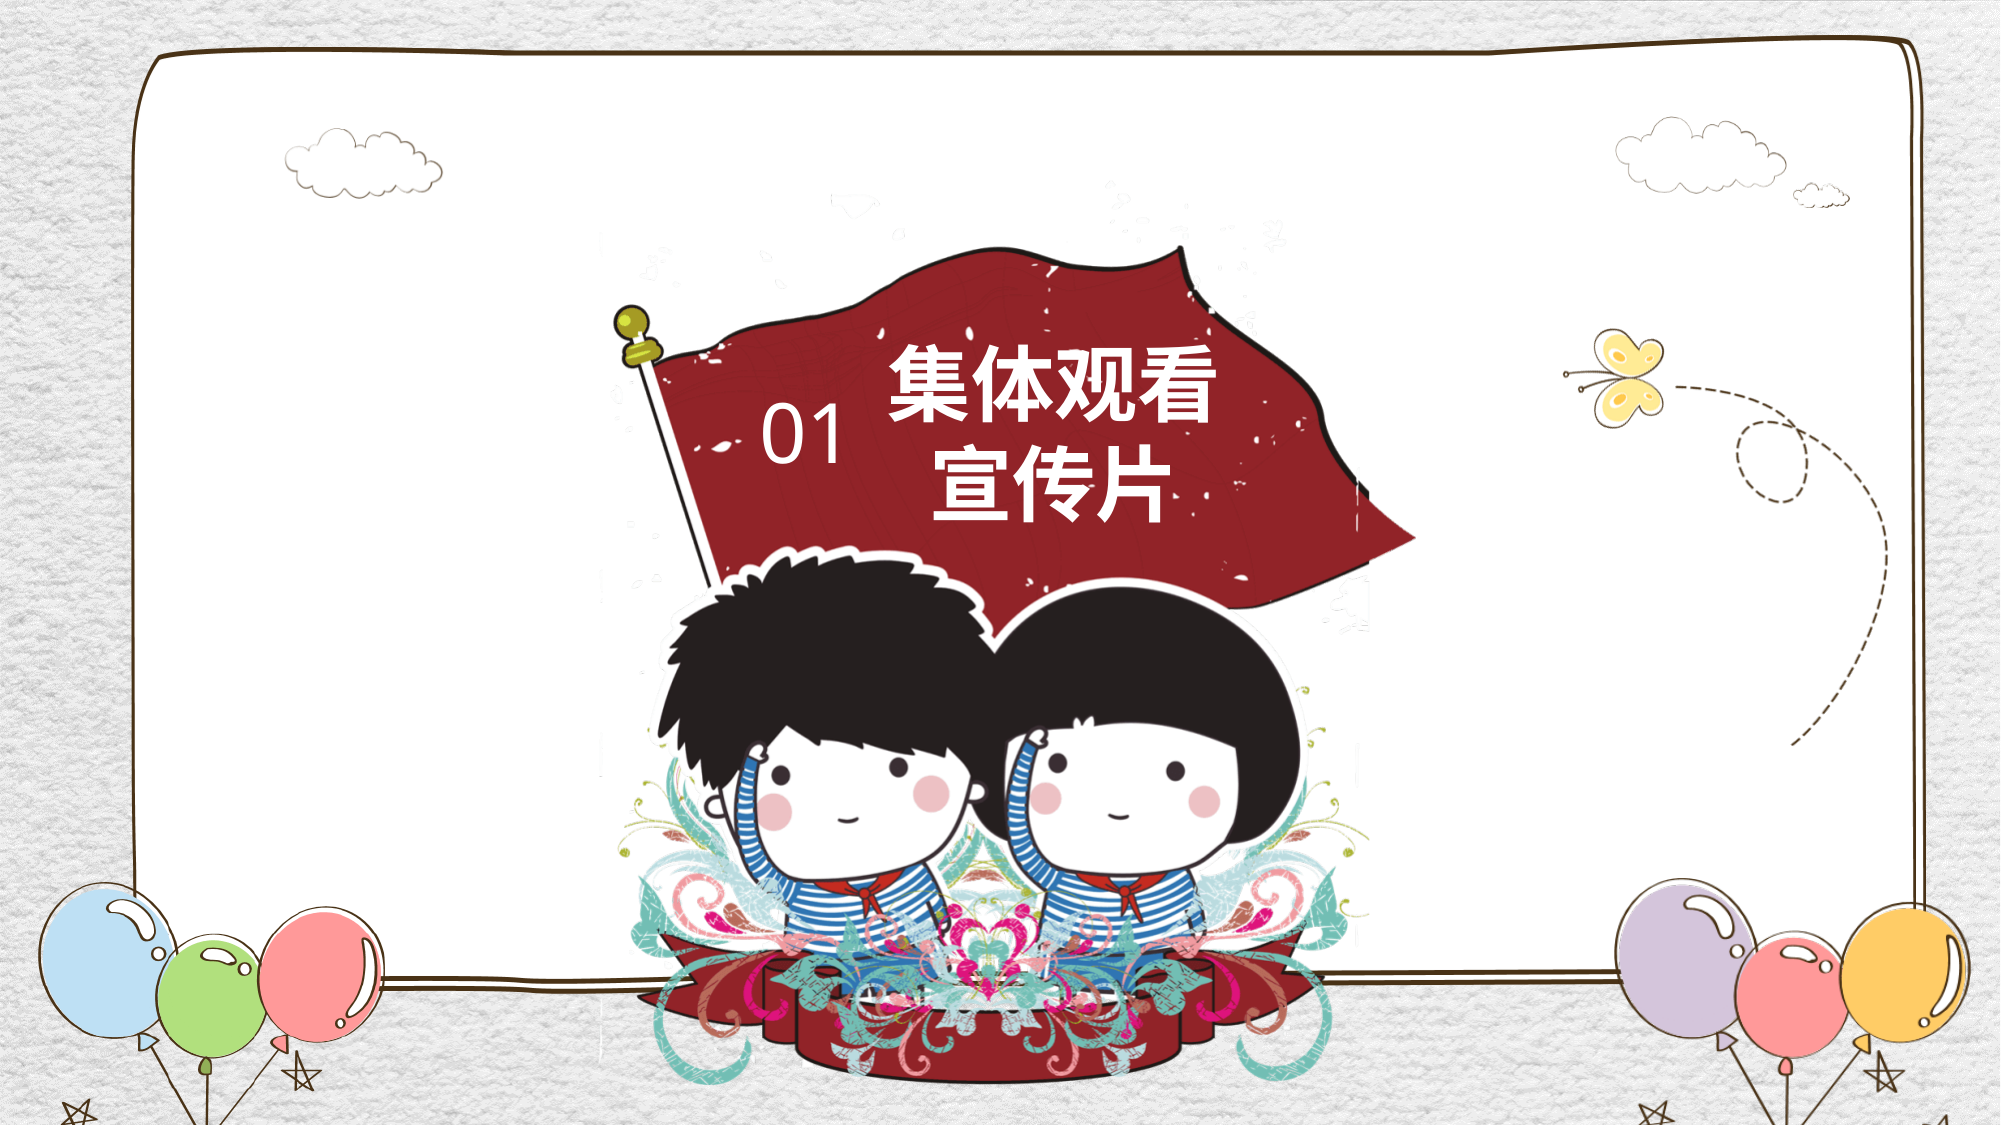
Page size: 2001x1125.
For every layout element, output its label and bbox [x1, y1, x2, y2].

picture [0, 0, 2001, 1125]
text_box [131, 34, 1926, 994]
